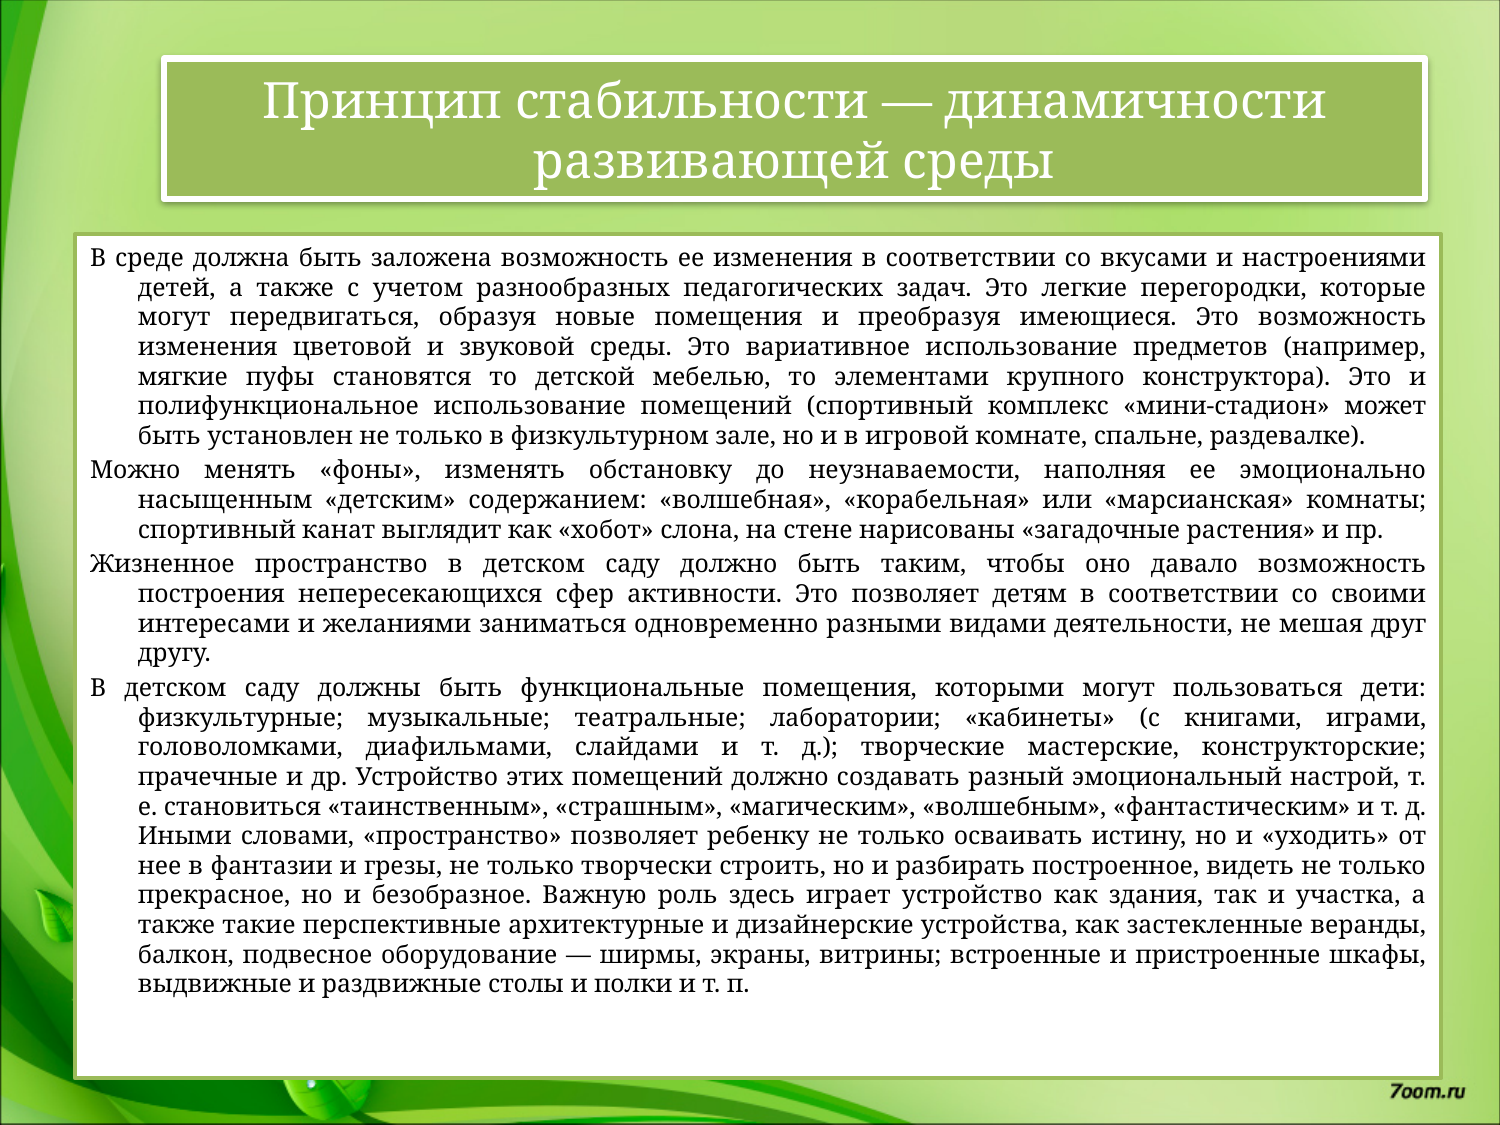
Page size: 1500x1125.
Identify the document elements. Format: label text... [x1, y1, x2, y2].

list В среде должна быть заложена возможность ее изменения в соответствии со вкусами и настроениями детей, а также с учетом разнообразных педагогических задач. Это легкие перегородки, которые могут передвигаться, образуя новые помещения и преобразуя имеющиеся. Это возможность изменения цветовой и звуковой среды. Это вариативное использование предметов (например, мягкие пуфы становятся то детской мебелью, то элементами крупного конструктора). Это и полифункциональное использование помещений (спортивный комплекс «мини-стадион» может быть установлен не только в физкультурном зале, но и в игровой комнате, спальне, раздевалке). Можно менять «фоны», изменять обстановку до неузнаваемости, наполняя ее эмоционально насыщенным «детским» содержанием: «волшебная», «корабельная» или «марсианская» комнаты; спортивный канат выглядит как «хобот» слона, на стене нарисованы «загадочные растения» и пр. Жизненное пространство в детском саду должно быть таким, чтобы оно давало возможность построения непересекающихся сфер активности. Это позволяет детям в соответствии со своими интересами и желаниями заниматься одновременно разными видами деятельности, не мешая друг другу. В детском саду должны быть функциональные помещения, которыми могут пользоваться дети: физкультурные; музыкальные; театральные; лаборатории; «кабинеты» (с книгами, играми, головоломками, диафильмами, слайдами и т. д.); творческие мастерские, конструкторские; прачечные и др. Устройство этих помещений должно создавать разный эмоциональный настрой, т. е. становиться «таинственным», «страшным», «магическим», «волшебным», «фантастическим» и т. д. Иными словами, «пространство» позволяет ребенку не только осваивать истину, но и «уходить» от нее в фантазии и грезы, не только творчески строить, но и разбирать построенное, видеть не только прекрасное, но и безобразное. Важную роль здесь играет устройство как здания, так и участка, а также такие перспективные архитектурные и дизайнерские устройства, как застекленные веранды, балкон, подвесное оборудование — ширмы, экраны, витрины; встроенные и пристроенные шкафы, выдвижные и раздвижные столы и полки и т. п. [73, 232, 1443, 1080]
title Принцип стабильности — динамичности развивающей среды [161, 55, 1428, 202]
picture [0, 0, 1500, 1125]
